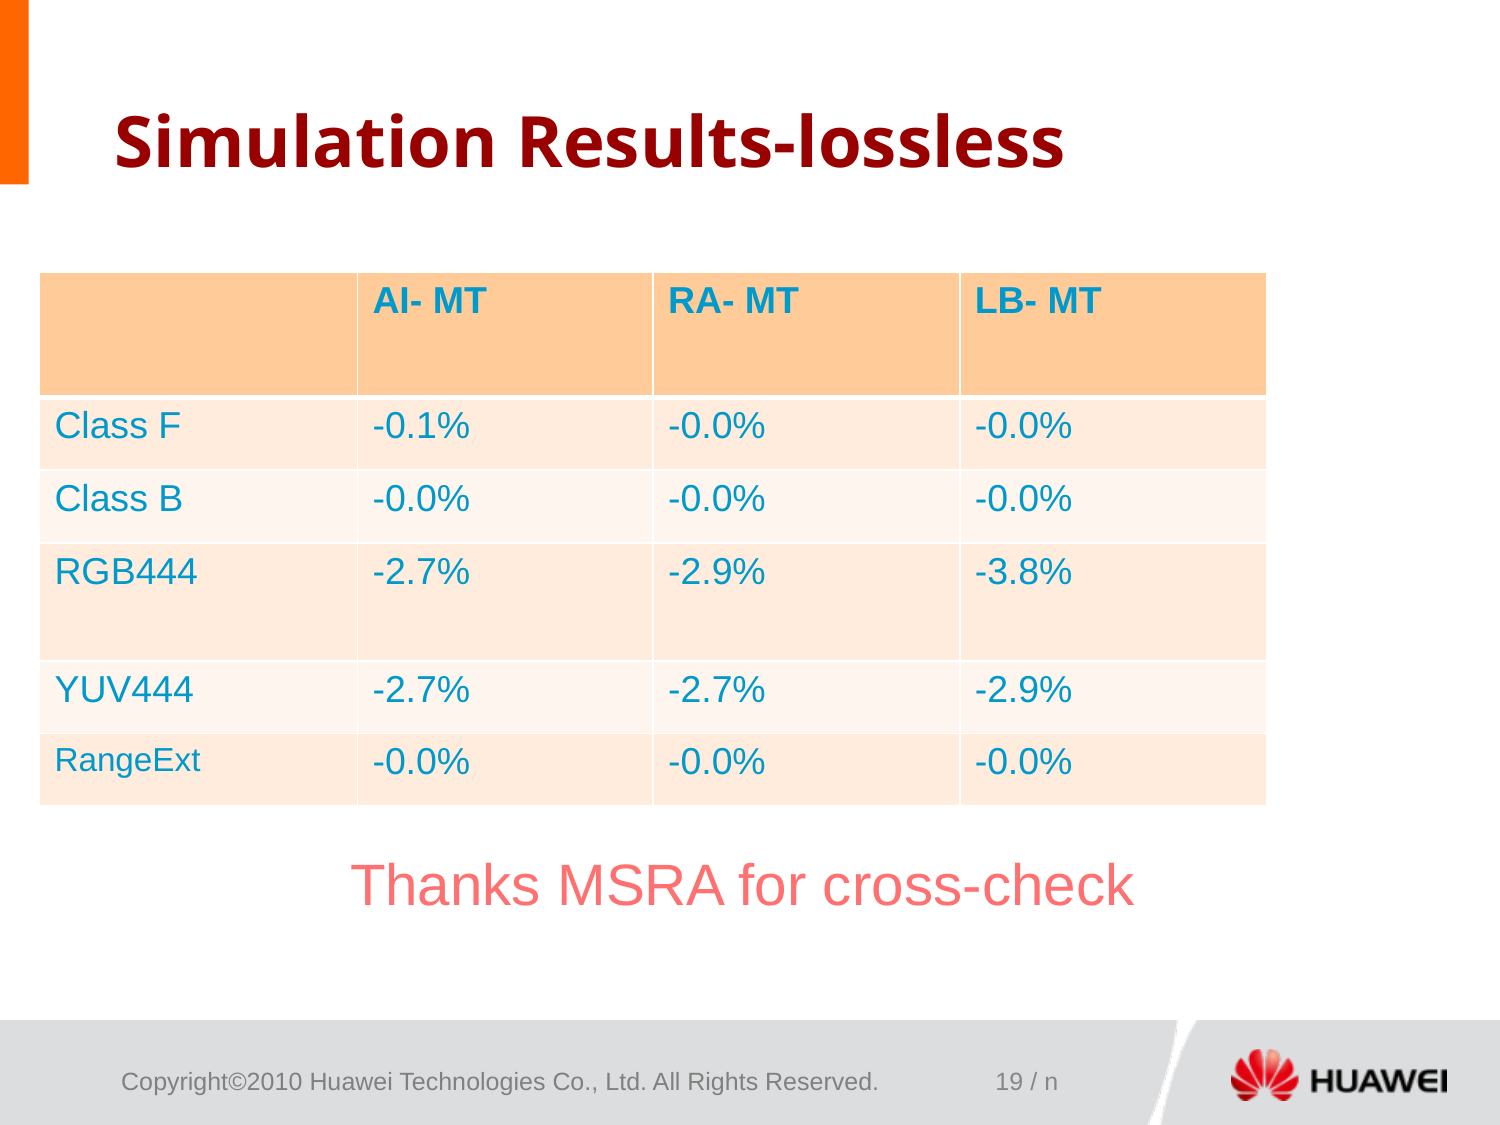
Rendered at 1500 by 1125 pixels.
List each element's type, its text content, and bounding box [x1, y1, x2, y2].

picture [629, 1078, 636, 1089]
table_cell -2.7% [358, 544, 652, 660]
picture [331, 1077, 337, 1089]
table_cell -2.9% [654, 544, 959, 660]
table_cell -2.7% [654, 662, 959, 733]
picture [573, 1078, 581, 1089]
table_cell -0.0% [358, 471, 652, 542]
table_header AI- MT [358, 273, 652, 395]
table_cell -0.0% [654, 400, 959, 469]
table_cell Class B [40, 471, 357, 542]
picture [691, 1077, 701, 1081]
table_cell -0.0% [654, 471, 959, 542]
table_cell -0.1% [358, 400, 652, 469]
table_cell -0.0% [961, 400, 1266, 469]
table_header LB- MT [961, 273, 1266, 395]
table_cell -2.7% [358, 662, 652, 733]
table_header RA- MT [654, 273, 959, 395]
picture [769, 1077, 779, 1081]
picture [488, 1078, 496, 1089]
title Simulation Results-lossless [99, 45, 1447, 233]
picture [0, 1020, 1500, 1125]
picture [263, 1077, 271, 1088]
table_cell RangeExt [40, 734, 357, 805]
picture [861, 1078, 868, 1089]
table_cell YUV444 [40, 662, 357, 733]
table_header [40, 273, 357, 395]
picture [157, 1078, 164, 1089]
table_cell Class F [40, 400, 357, 469]
picture [291, 1077, 299, 1088]
table_cell -0.0% [654, 734, 959, 805]
table_cell -0.0% [961, 471, 1266, 542]
picture [142, 1078, 150, 1089]
table_cell -2.9% [961, 662, 1266, 733]
picture [834, 1077, 841, 1087]
table_cell RGB444 [40, 544, 357, 660]
picture [357, 1077, 363, 1086]
picture [365, 1077, 371, 1086]
table_cell -3.8% [961, 544, 1266, 660]
picture [170, 1077, 177, 1087]
table_cell -0.0% [961, 734, 1266, 805]
table_cell -0.0% [358, 734, 652, 805]
text_box Thanks MSRA for cross-check [16, 839, 1469, 1077]
picture [469, 1078, 477, 1089]
picture [344, 1083, 351, 1089]
